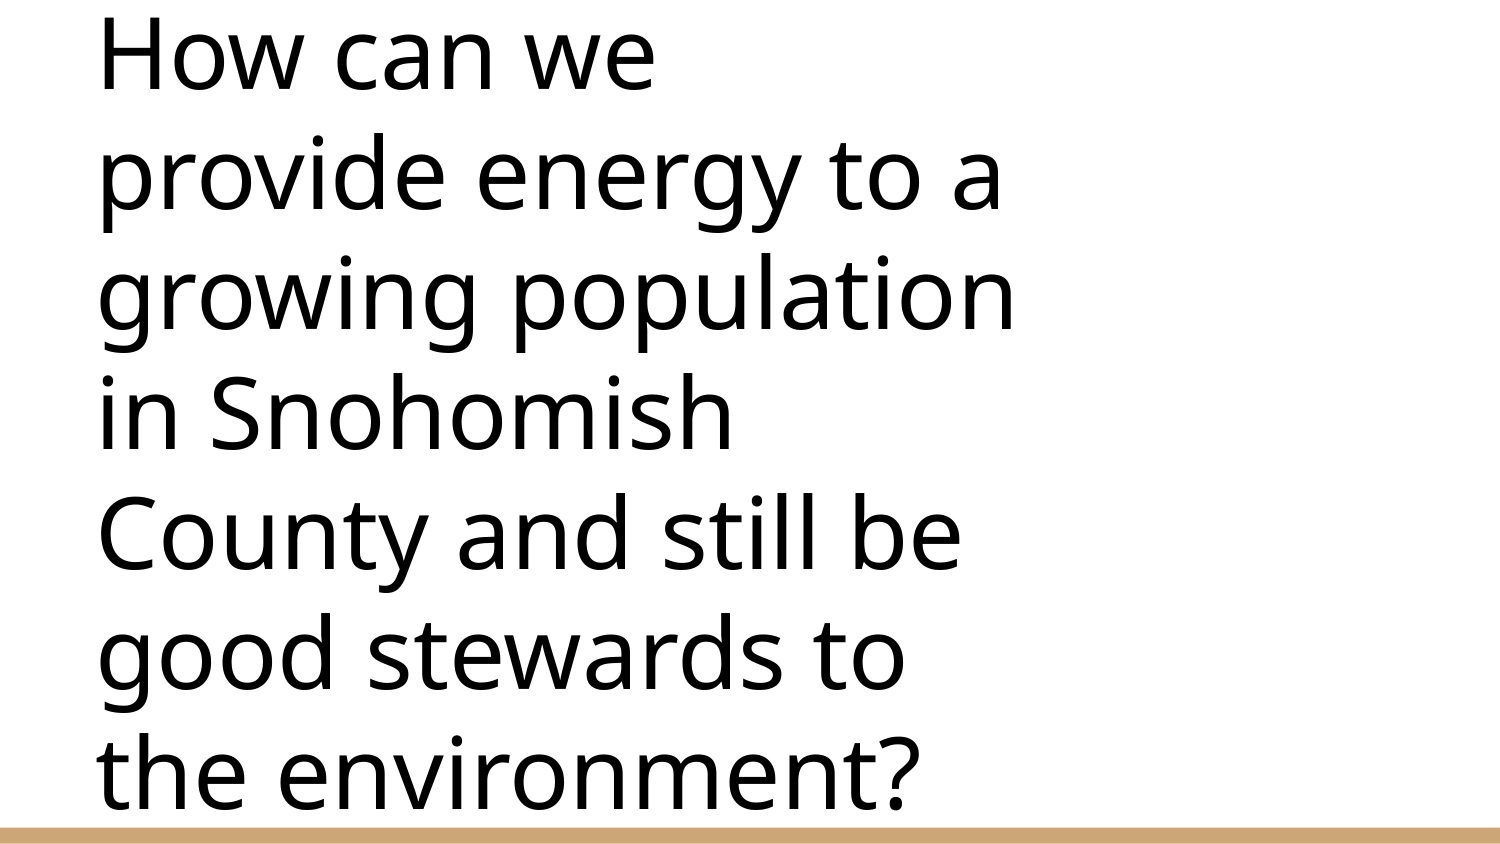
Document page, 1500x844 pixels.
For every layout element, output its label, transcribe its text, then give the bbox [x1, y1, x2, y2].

title How can we provide energy to a growing population in Snohomish County and still be good stewards to the environment? [80, 73, 1045, 745]
